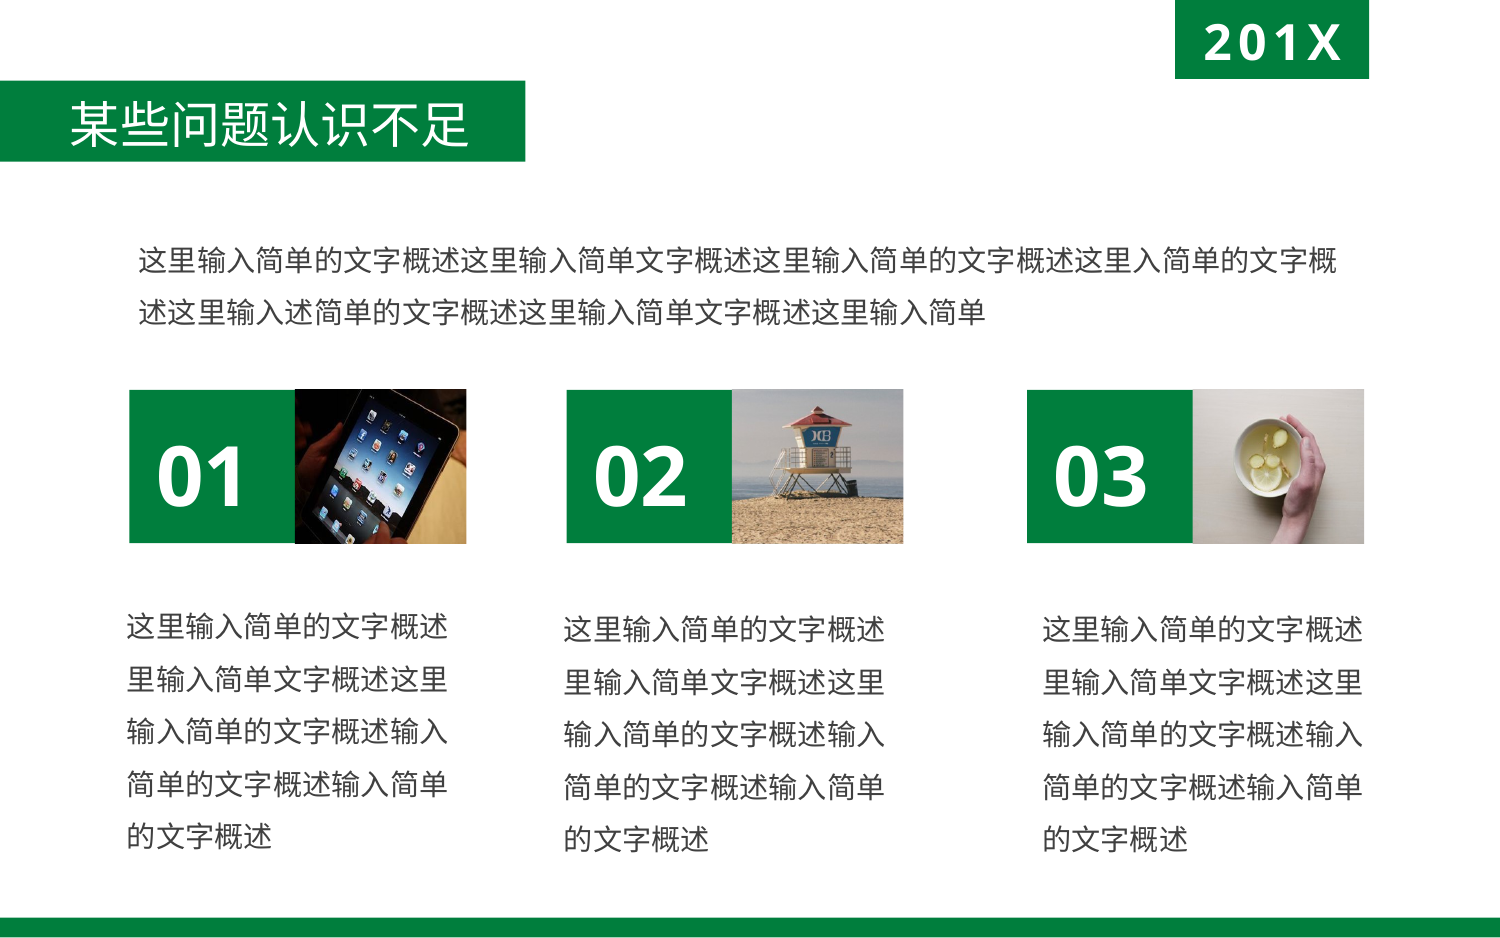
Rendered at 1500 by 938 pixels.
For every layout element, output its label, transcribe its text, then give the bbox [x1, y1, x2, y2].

text_box 某些问题认识不足 [55, 85, 485, 161]
text_box [730, 388, 906, 545]
text_box 01 [141, 415, 289, 531]
text_box 这里输入简单的文字概述里输入简单文字概述这里 输入简单的文字概述输入简单的文字概述输入简单的文字概述 [1027, 586, 1394, 864]
text_box [0, 79, 528, 164]
text_box 这里输入简单的文字概述里输入简单文字概述这里 输入简单的文字概述输入简单的文字概述输入简单的文字概述 [549, 586, 916, 864]
text_box 这里输入简单的文字概述里输入简单文字概述这里 输入简单的文字概述输入简单的文字概述输入简单的文字概述 [112, 583, 479, 861]
text_box 03 [1039, 415, 1187, 531]
text_box [127, 388, 293, 545]
text_box [1190, 388, 1366, 545]
text_box 这里输入简单的文字概述这里输入简单文字概述这里输入简单的文字概述这里入简单的文字概述这里输入述简单的文字概述这里输入简单文字概述这里输入简单 [123, 217, 1365, 338]
text_box 201X [1188, 3, 1356, 78]
text_box [293, 388, 468, 545]
text_box [564, 388, 730, 545]
text_box 02 [578, 415, 726, 531]
text_box [0, 916, 1500, 938]
text_box [1173, 0, 1371, 81]
text_box [1025, 388, 1190, 545]
